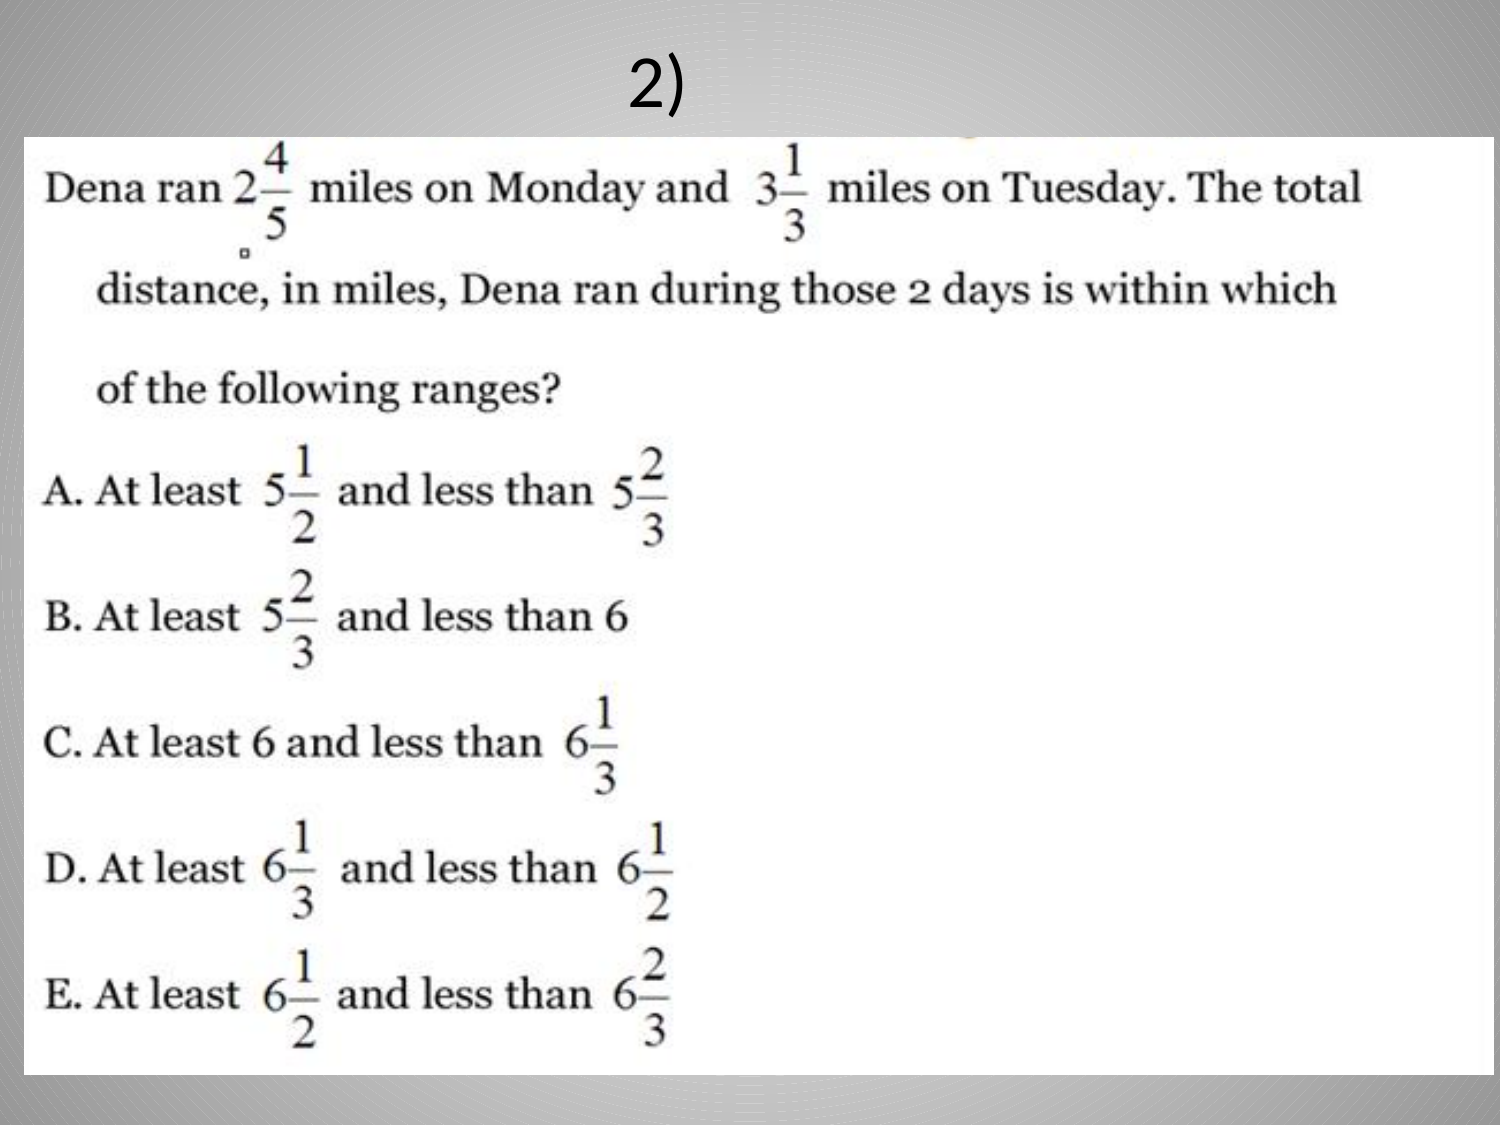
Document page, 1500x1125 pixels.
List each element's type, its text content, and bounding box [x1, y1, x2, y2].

picture [24, 137, 1494, 1076]
text_box 2) [612, 24, 838, 130]
